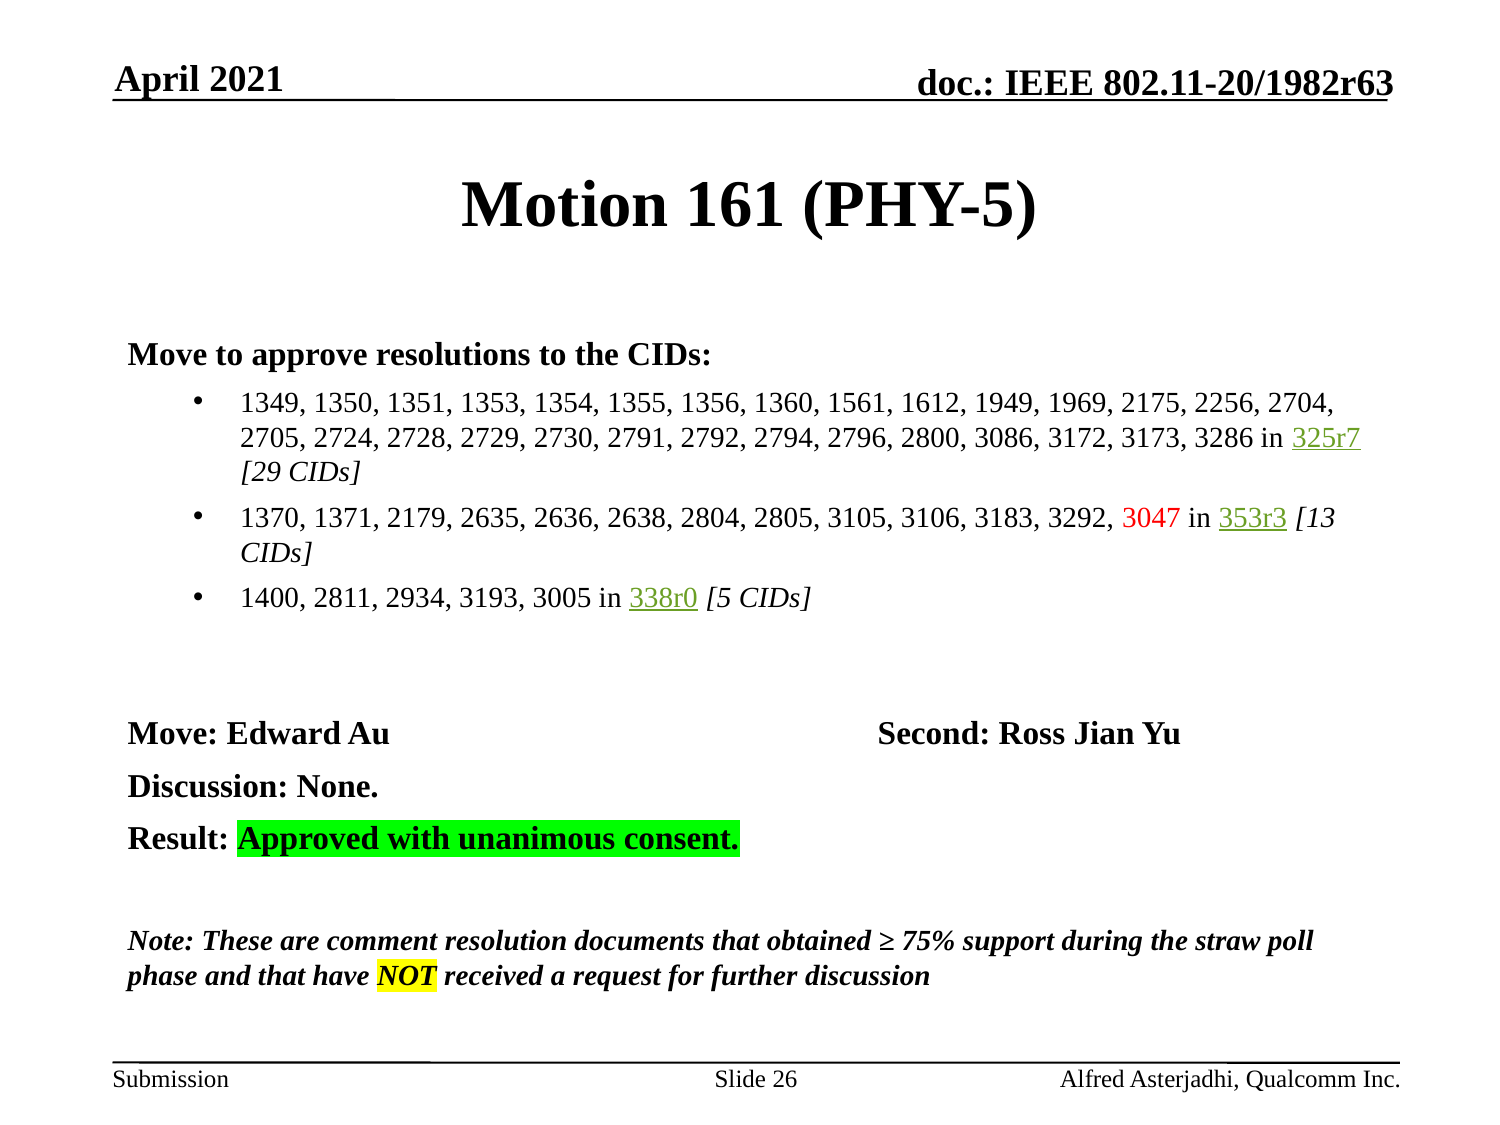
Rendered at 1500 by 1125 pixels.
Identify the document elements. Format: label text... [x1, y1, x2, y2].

slide_number Slide 26 [712, 1061, 800, 1123]
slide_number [114, 54, 423, 100]
list Move to approve resolutions to the CIDs: 1349, 1350, 1351, 1353, 1354, 1355, 1356, 1360, 1561, 1612, 1949, 1969, 2175, 2256, 2704, 2705, 2724, 2728, 2729, 2730, 2791, 2792, 2794, 2796, 2800, 3086, 3172, 3173, 3286 in 325r7 [29 CIDs] 1370, 1371, 2179, 2635, 2636, 2638, 2804, 2805, 3105, 3106, 3183, 3292, 3047 in 353r3 [13 CIDs] 1400, 2811, 2934, 3193, 3005 in 338r0 [5 CIDs] Move: Edward Au Second: Ross Jian Yu Discussion: None. Result: Approved with unanimous consent. Note: These are comment resolution documents that obtained ≥ 75% support during the straw poll phase and that have NOT received a request for further discussion [112, 324, 1388, 1063]
title Motion 161 (PHY-5) [112, 112, 1388, 288]
footer Alfred Asterjadhi, Qualcomm Inc. [878, 1061, 1402, 1093]
